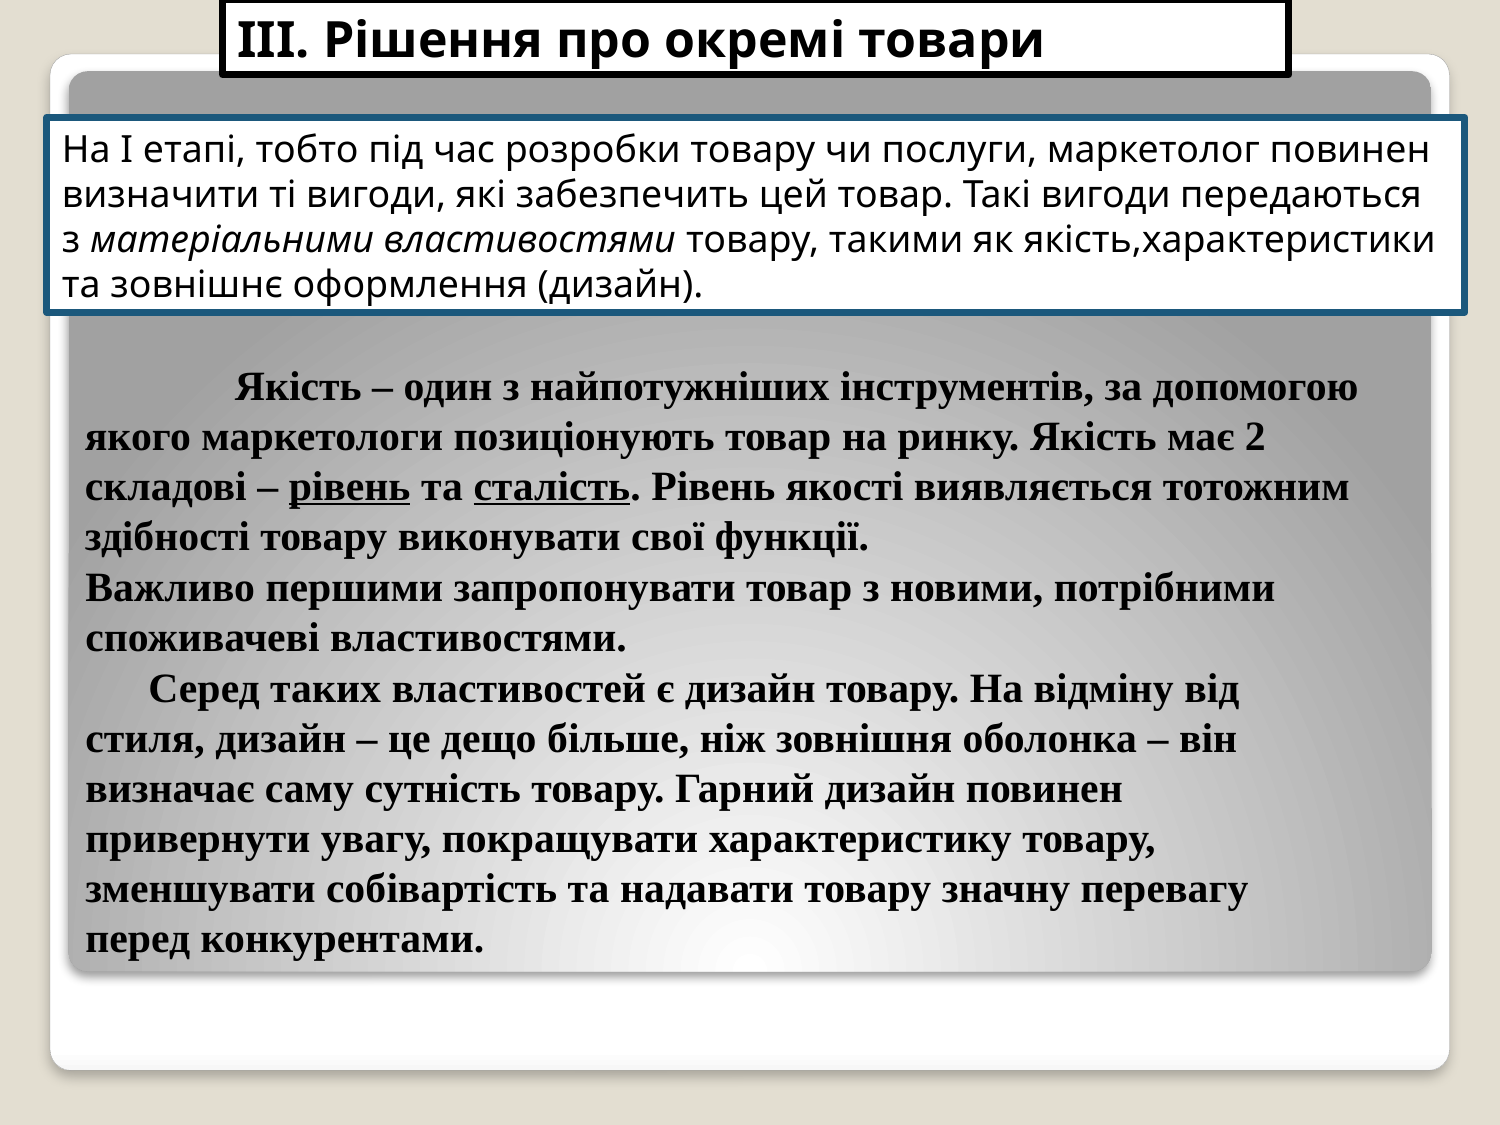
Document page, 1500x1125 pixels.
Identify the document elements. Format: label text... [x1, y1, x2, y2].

text_box Якість – один з найпотужніших інструментів, за допомогою якого маркетологи позиціонують товар на ринку. Якість має 2 складові – рівень та сталість. Рівень якості виявляється тотожним здібності товару виконувати свої функції. [70, 351, 1442, 612]
text_box На I етапі, тобто під час розробки товару чи послуги, маркетолог повинен визначити ті вигоди, які забезпечить цей товар. Такі вигоди передаються з матеріальними властивостями товару, такими як якість,характеристики та зовнішнє оформлення (дизайн). [43, 114, 1468, 316]
text_box III. Рішення про окремі товари [219, 0, 1292, 78]
text_box Важливо першими запропонувати товар з новими, потрібними споживачеві властивостями. Серед таких властивостей є дизайн товару. На відміну від стиля, дизайн – це дещо більше, ніж зовнішня оболонка – він визначає саму сутність товару. Гарний дизайн повинен привернути увагу, покращувати характеристику товару, зменшувати собівартість та надавати товару значну перевагу перед конкурентами. [70, 552, 1372, 968]
